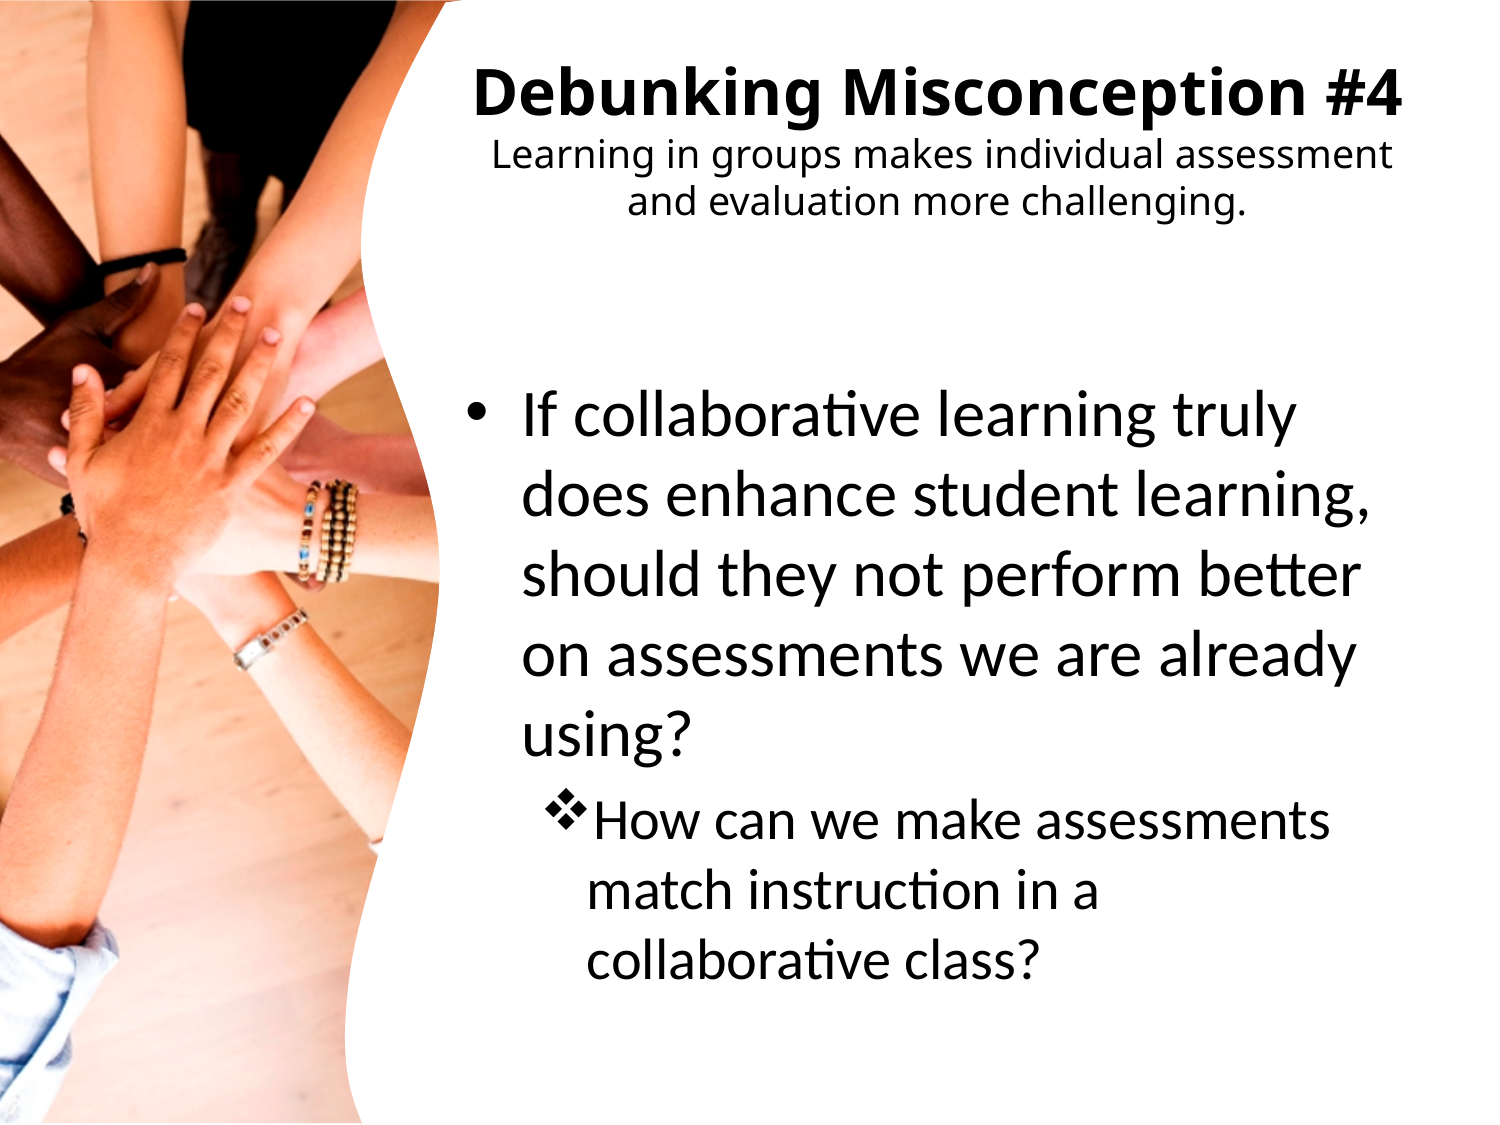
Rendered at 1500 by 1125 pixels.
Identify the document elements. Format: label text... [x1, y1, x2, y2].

title Debunking Misconception #4 Learning in groups makes individual assessment and evaluation more challenging. [450, 24, 1425, 250]
list If collaborative learning truly does enhance student learning, should they not perform better on assessments we are already using? How can we make assessments match instruction in a collaborative class? [450, 362, 1425, 1038]
picture [0, 0, 456, 1125]
